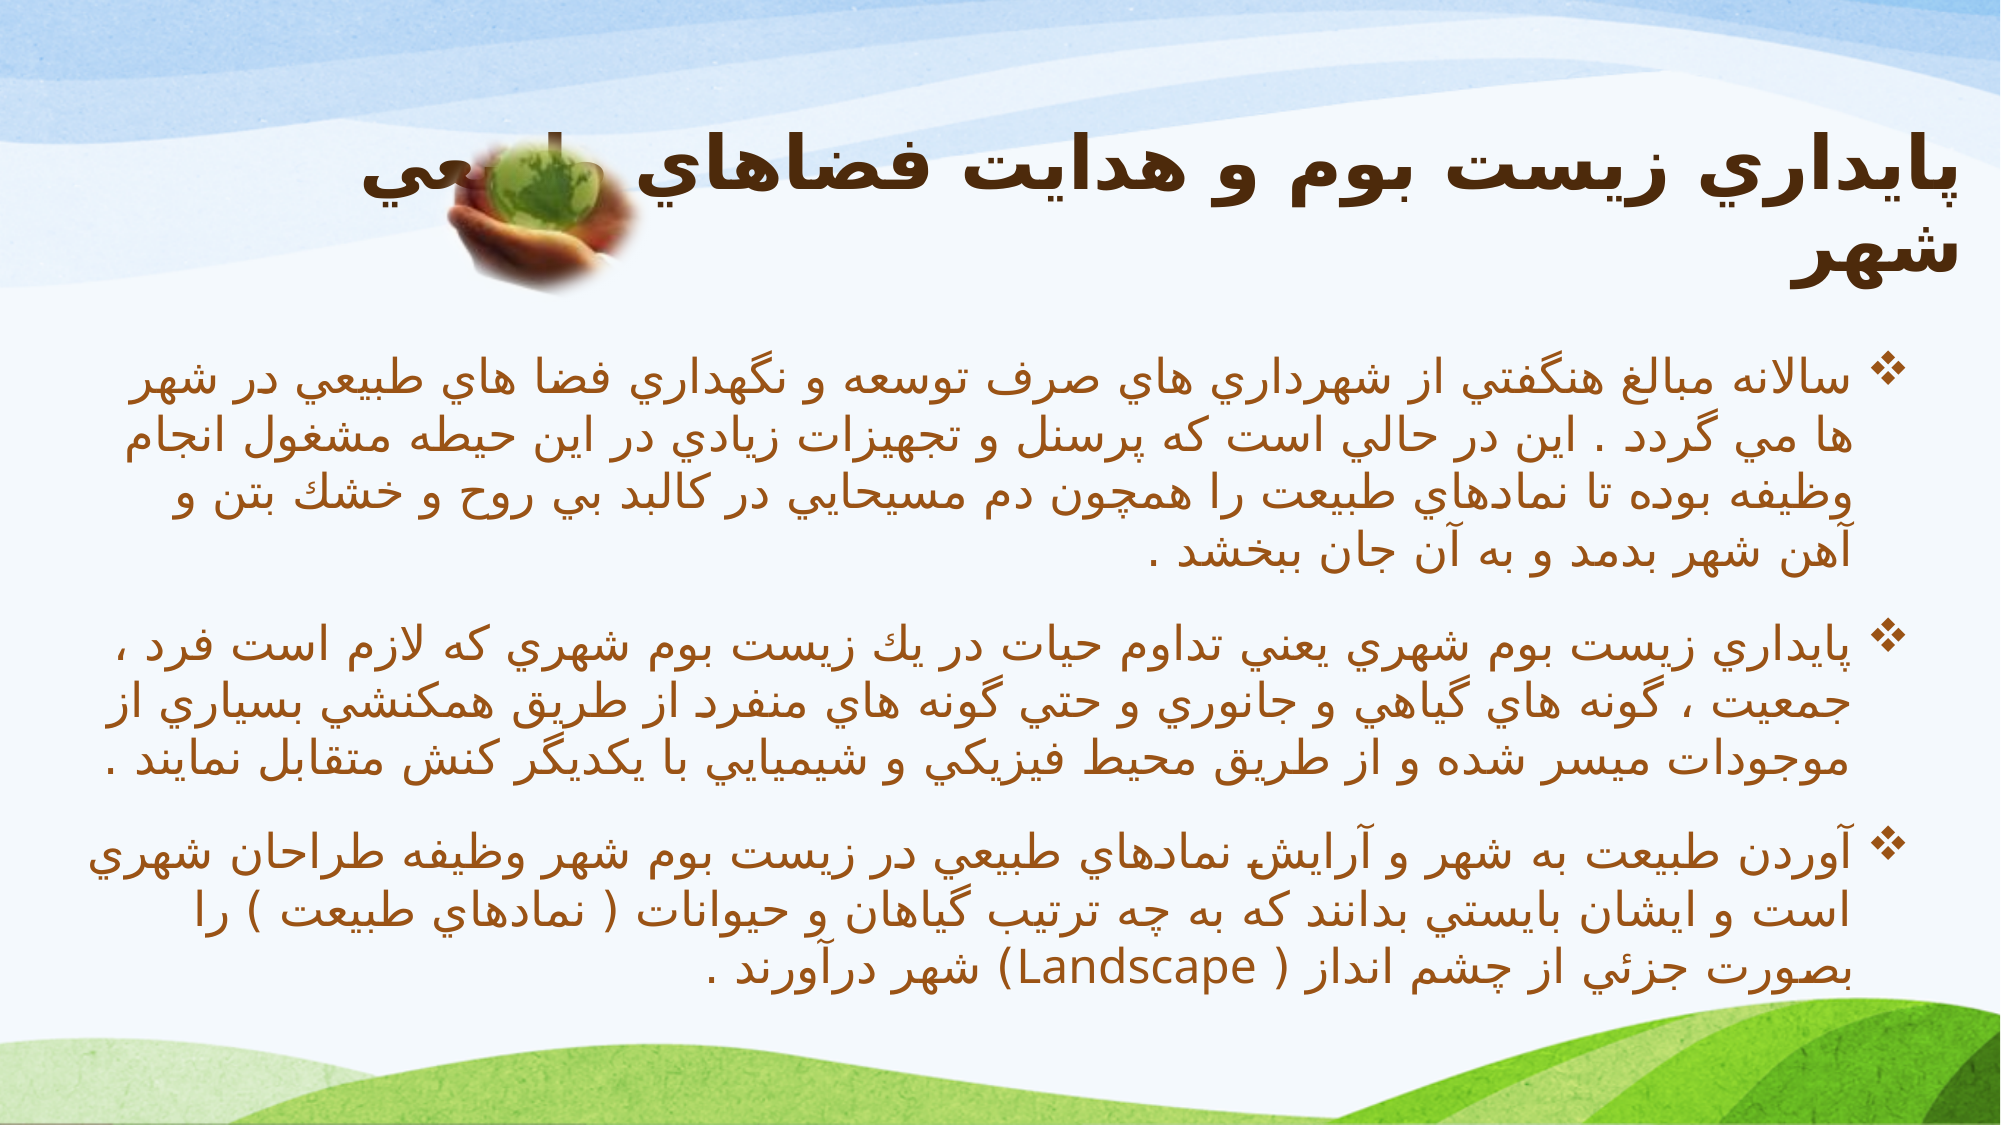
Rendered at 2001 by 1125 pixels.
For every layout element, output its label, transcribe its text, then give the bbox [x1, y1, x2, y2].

list سالانه مبالغ هنگفتي از شهرداري هاي صرف توسعه و نگهداري فضا هاي طبيعي در شهر ها مي گردد . اين در حالي است كه پرسنل و تجهيزات زيادي در اين حيطه مشغول انجام وظیفه بوده تا نمادهاي طبيعت را همچون دم مسيحايي در كالبد بي روح و خشك بتن و آهن شهر بدمد و به آن جان ببخشد . پايداري زيست بوم شهري يعني تداوم حيات در يك زيست بوم شهري كه لازم است فرد ، جمعيت ، گونه هاي گياهي و جانوري و حتي گونه هاي منفرد از طريق همكنشي بسياري از موجودات ميسر شده و از طريق محيط فيزيكي و شيميايي با يكديگر كنش متقابل نمايند . آوردن طبيعت به شهر و آرايش نمادهاي طبيعي در زيست بوم شهر وظيفه طراحان شهري است و ايشان بايستي بدانند كه به چه ترتيب گياهان و حيوانات ( نمادهاي طبيعت ) را بصورت جزئي از چشم انداز ( Landscape) شهر درآورند . [72, 338, 1925, 1041]
title پايداري زيست بوم و هدايت فضاهاي طبيعي شهر [328, 94, 1979, 295]
picture [0, 0, 2001, 1125]
